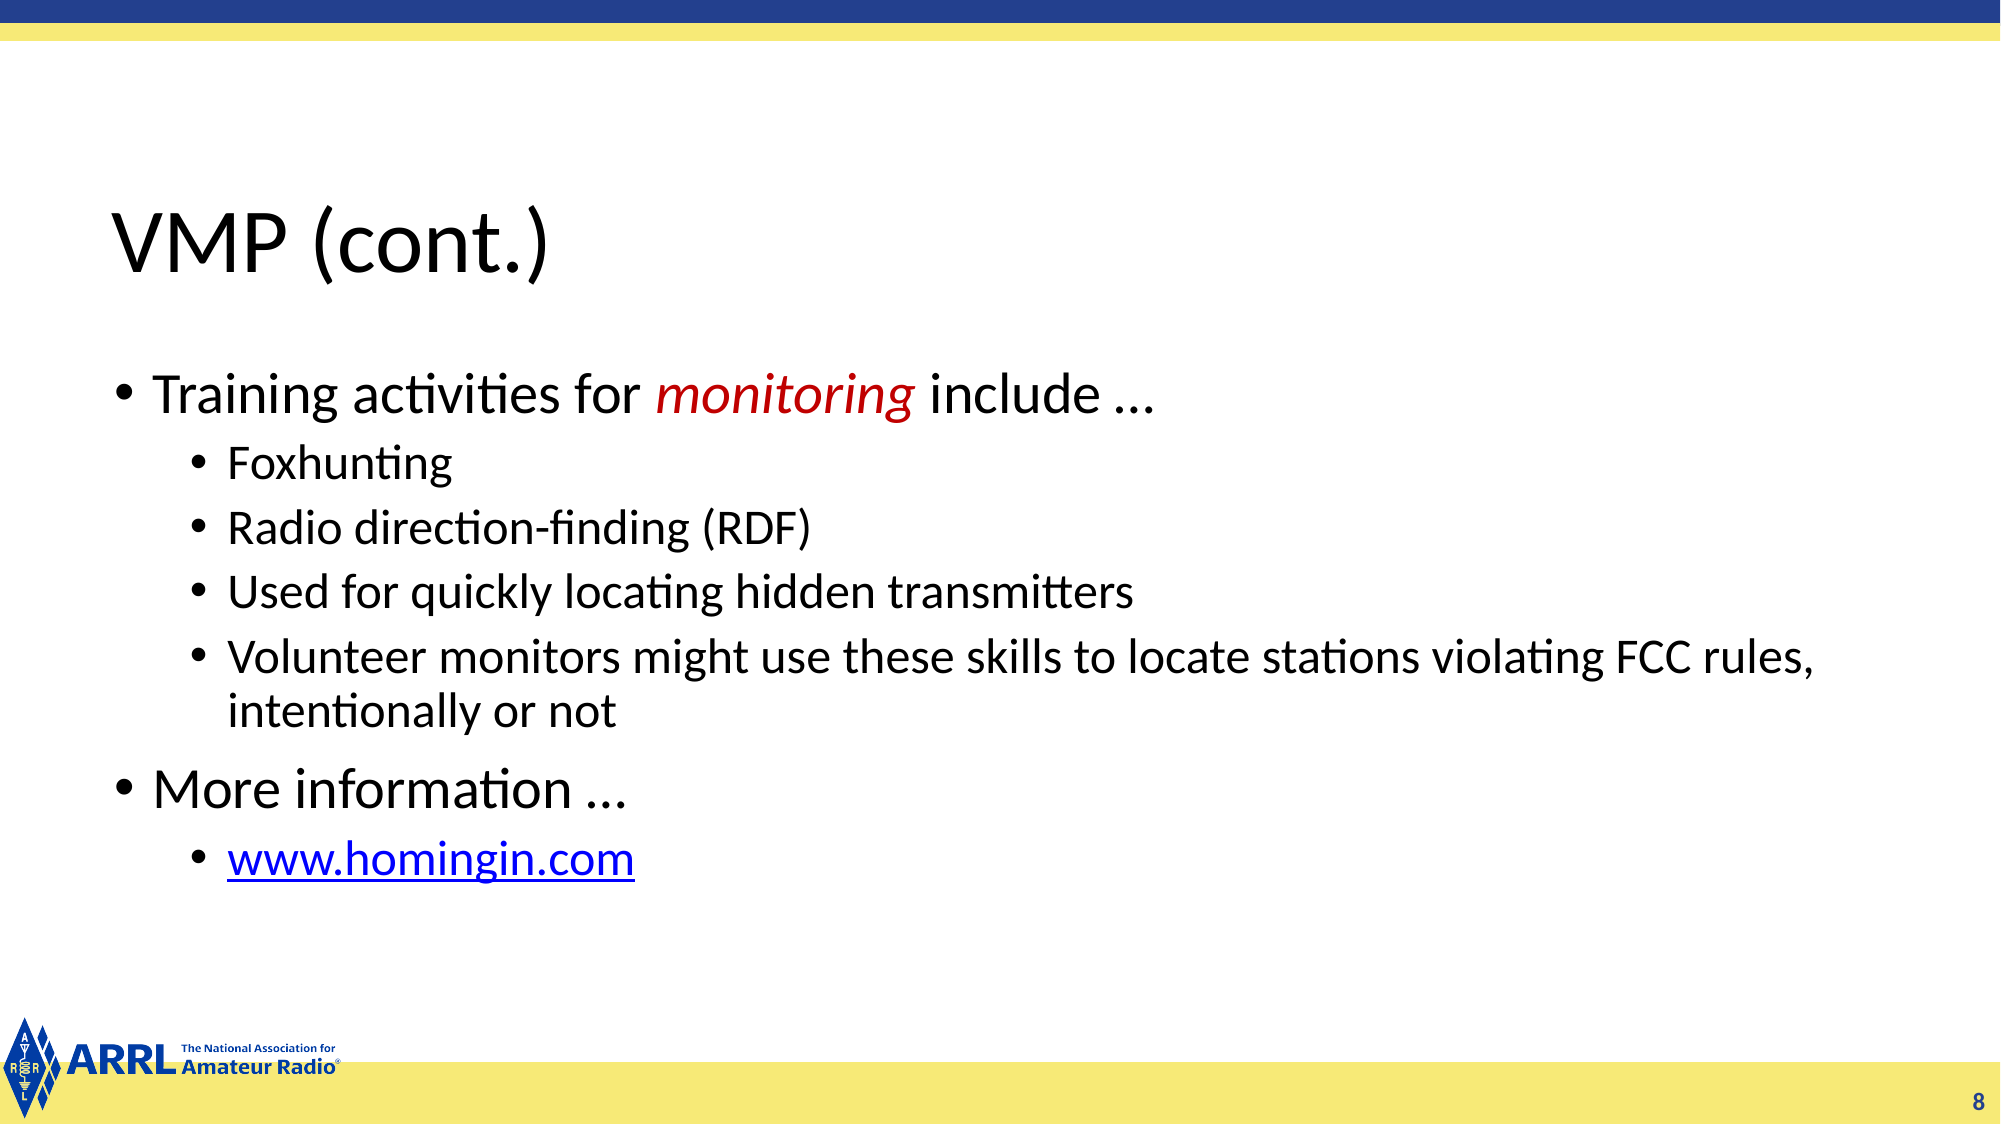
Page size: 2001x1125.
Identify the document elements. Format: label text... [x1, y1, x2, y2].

title VMP (cont.) [96, 186, 1897, 330]
picture [1, 1015, 342, 1121]
list Training activities for monitoring include … Foxhunting Radio direction-finding (RDF) Used for quickly locating hidden transmitters Volunteer monitors might use these skills to locate stations violating FCC rules, intentionally or not More information … www.homingin.com [99, 355, 1900, 1075]
